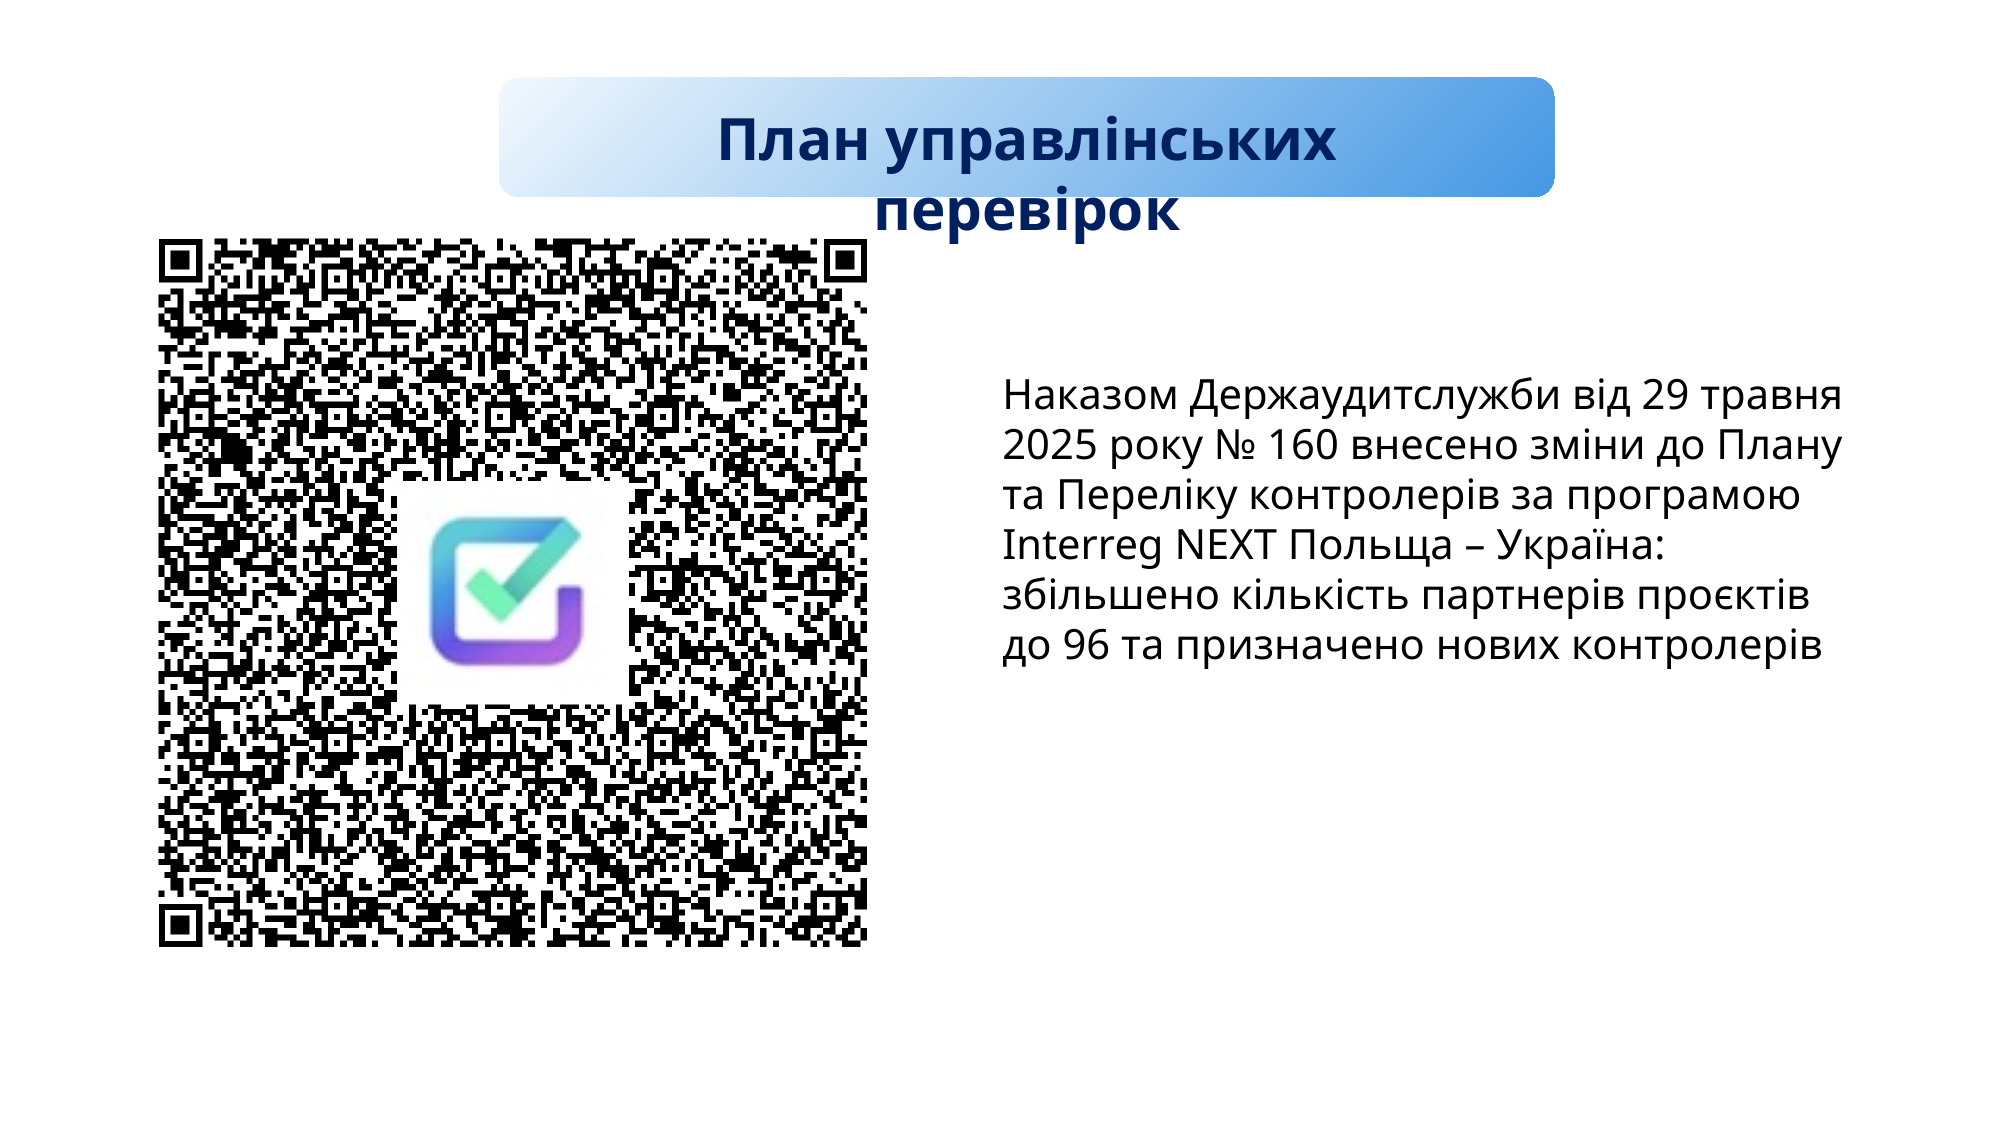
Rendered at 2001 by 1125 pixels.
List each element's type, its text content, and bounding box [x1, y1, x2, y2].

text_box Наказом Держаудитслужби від 29 травня 2025 року № 160 внесено зміни до Плану та Переліку контролерів за програмою Interreg NEXT Польща – Україна: збільшено кількість партнерів проєктів до 96 та призначено нових контролерів [987, 360, 1885, 675]
picture [132, 213, 892, 972]
text_box [497, 76, 1556, 199]
text_box План управлінських перевірок [589, 94, 1464, 250]
